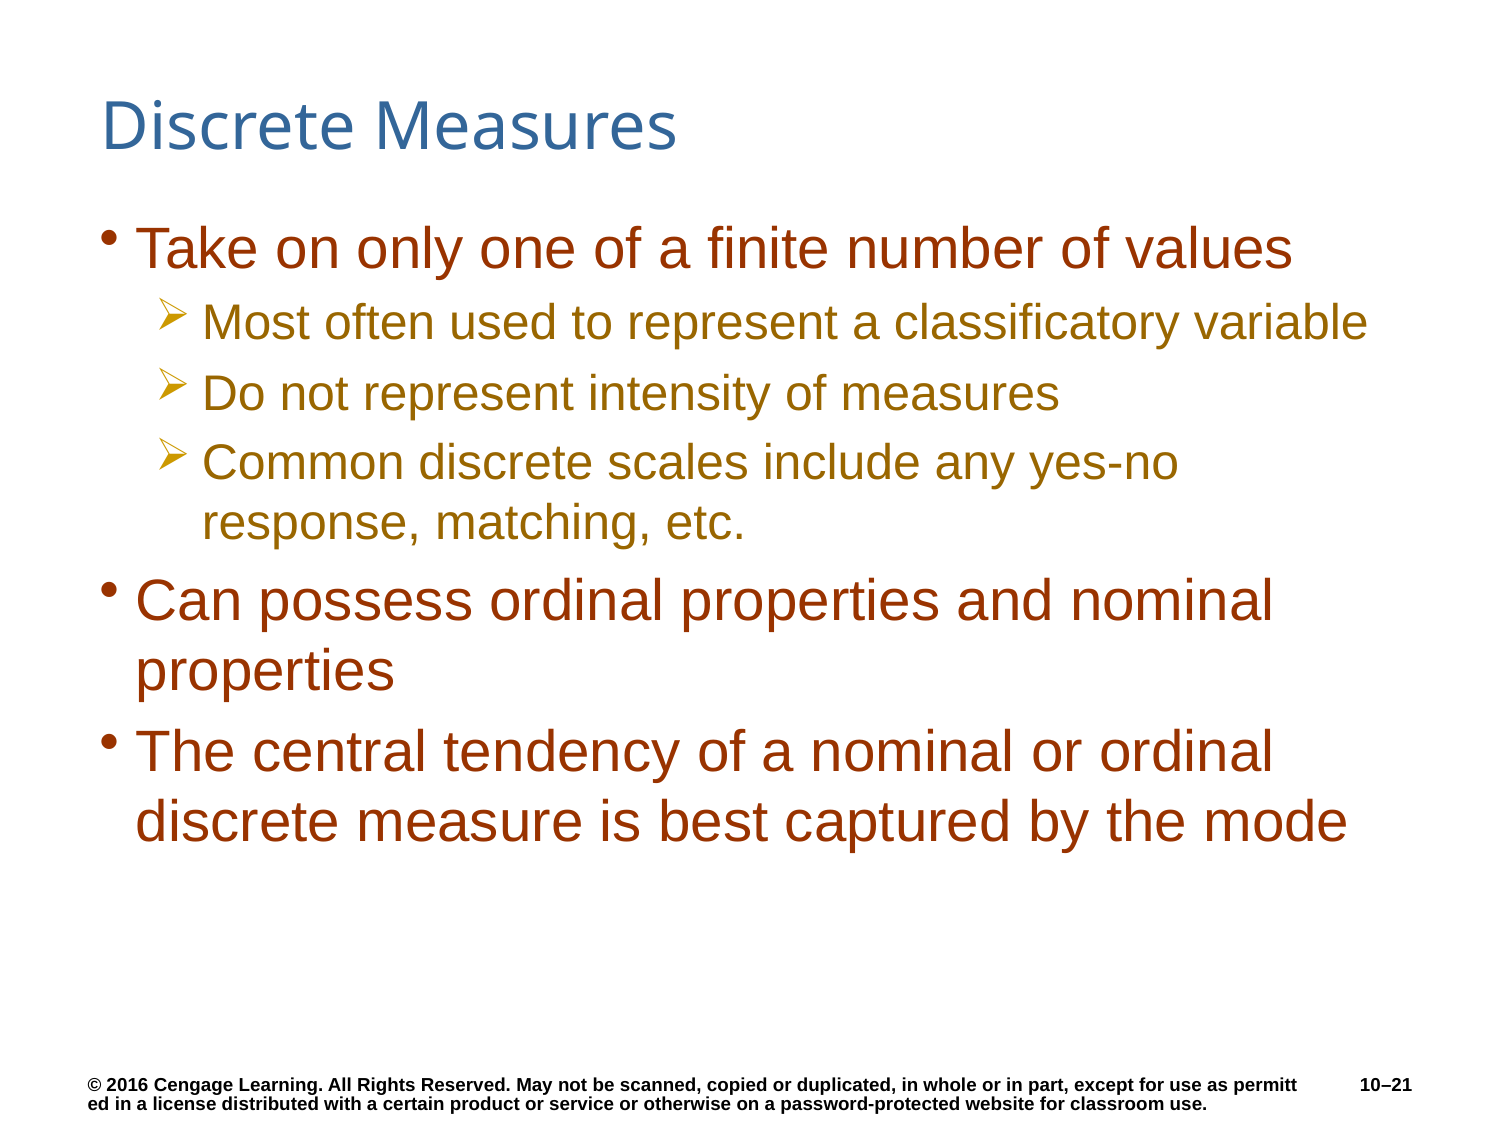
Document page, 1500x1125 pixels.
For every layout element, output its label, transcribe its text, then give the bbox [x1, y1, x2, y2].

footer © 2016 Cengage Learning. All Rights Reserved. May not be scanned, copied or duplicated, in whole or in part, except for use as permitted in a license distributed with a certain product or service or otherwise on a password-protected website for classroom use. [87, 1057, 1050, 1103]
list Take on only one of a finite number of values Most often used to represent a classificatory variable Do not represent intensity of measures Common discrete scales include any yes-no response, matching, etc. Can possess ordinal properties and nominal properties The central tendency of a nominal or ordinal discrete measure is best captured by the mode [84, 202, 1414, 1013]
title Discrete Measures [85, 75, 1411, 171]
slide_number 10–21 [1050, 1042, 1413, 1103]
